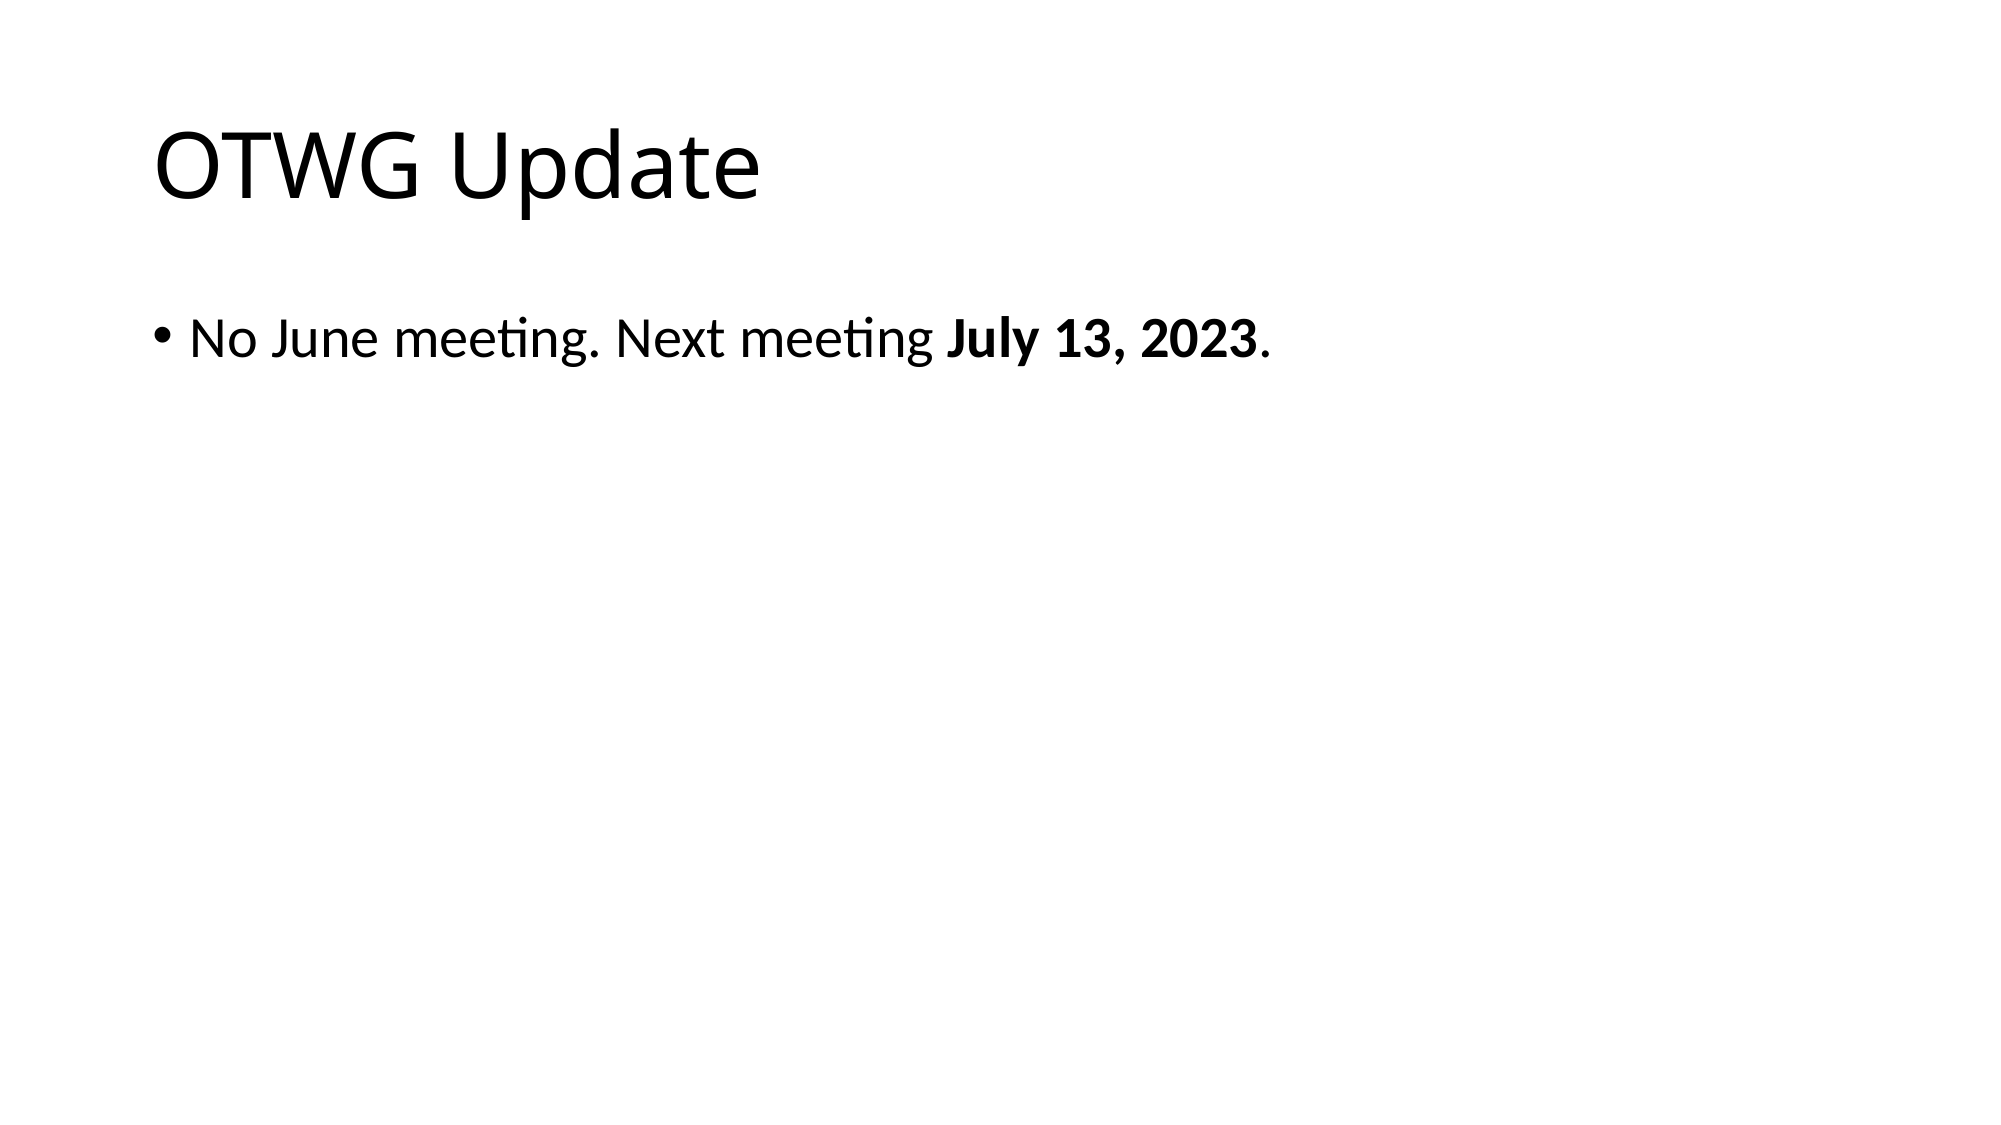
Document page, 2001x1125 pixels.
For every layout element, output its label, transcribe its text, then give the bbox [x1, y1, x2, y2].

title OTWG Update [137, 59, 1863, 278]
list No June meeting. Next meeting July 13, 2023. [137, 299, 1863, 1014]
